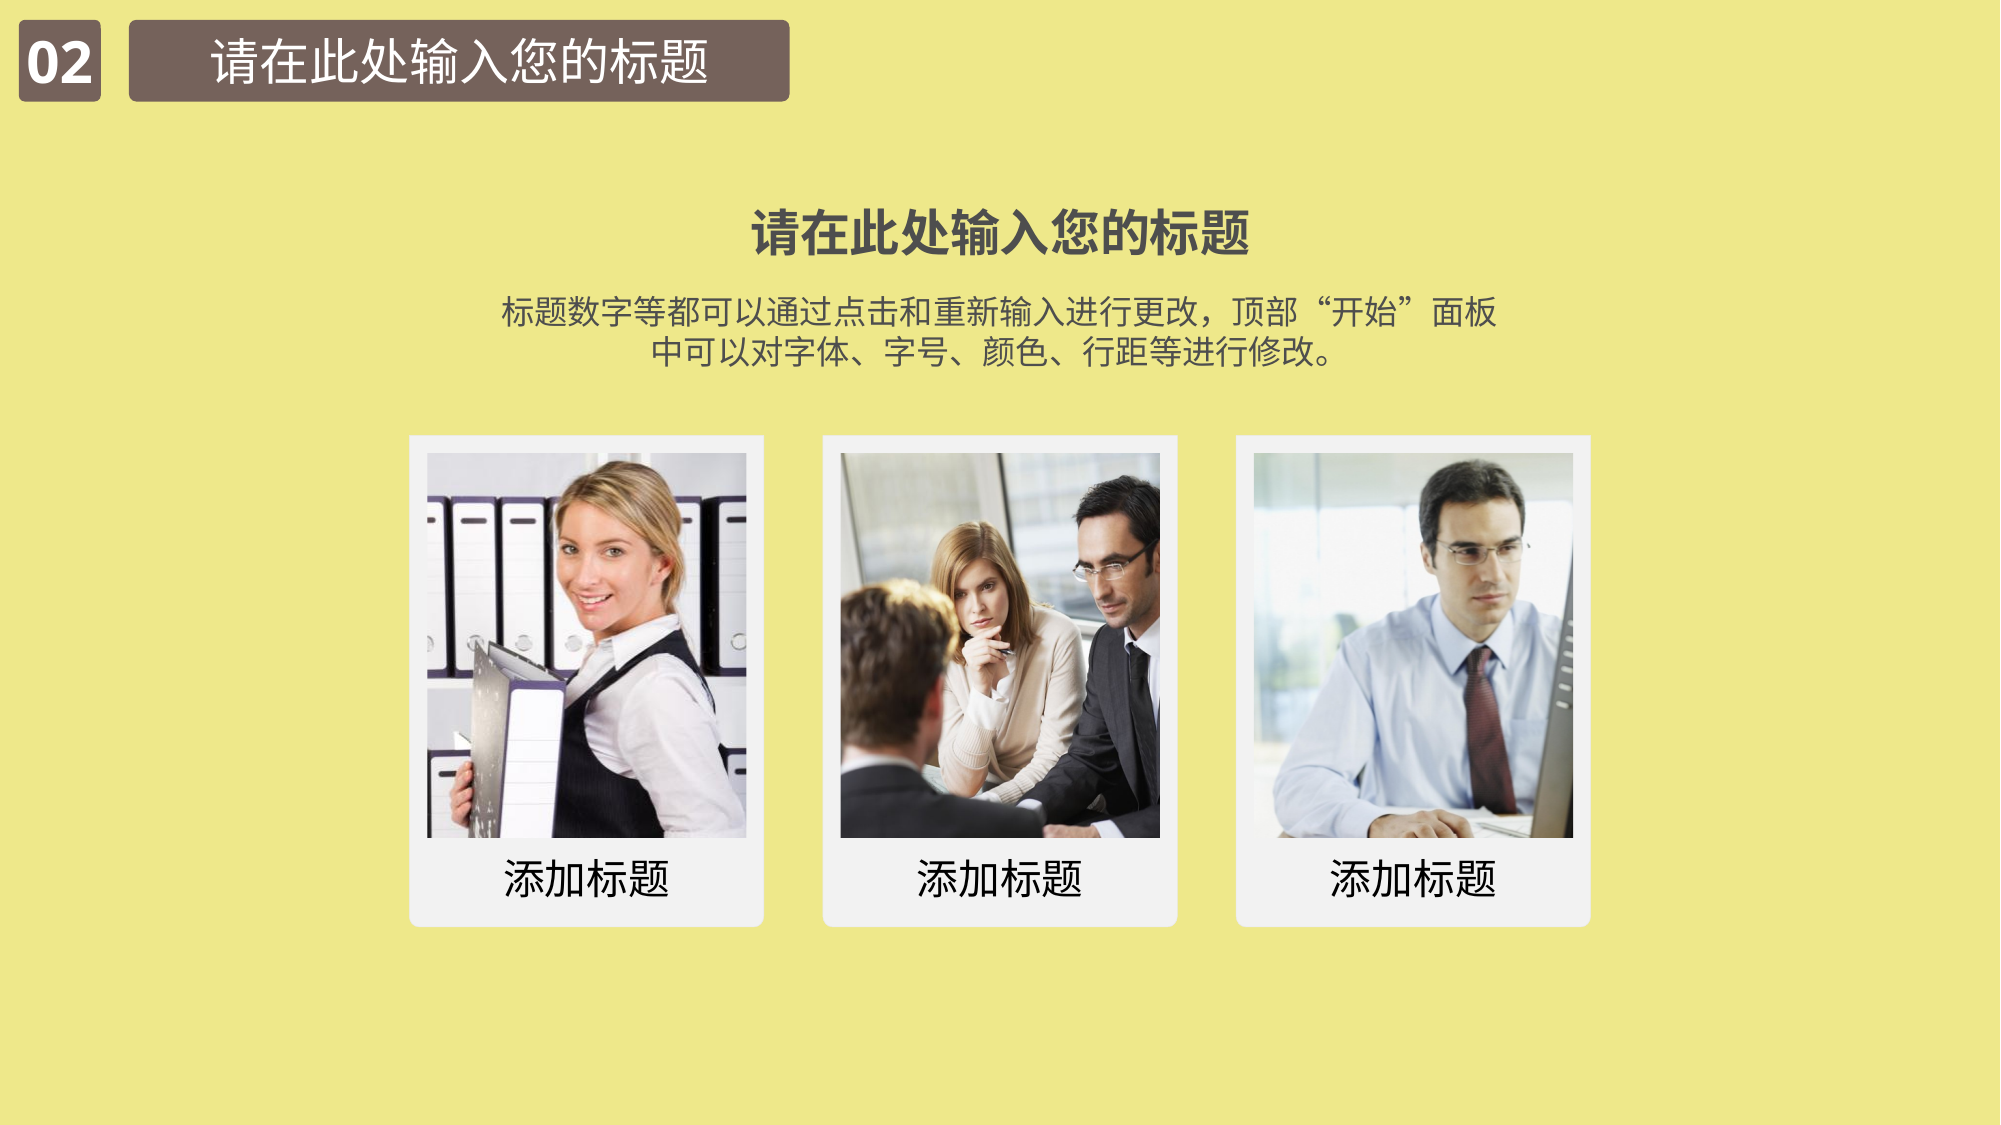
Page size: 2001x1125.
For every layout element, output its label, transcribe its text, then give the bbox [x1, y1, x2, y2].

text_box 请在此处输入您的标题 [735, 200, 1265, 270]
text_box [427, 453, 747, 838]
text_box 添加标题 [822, 435, 1178, 927]
text_box 02 [18, 19, 101, 102]
text_box 请在此处输入您的标题 [128, 19, 790, 102]
text_box 添加标题 [1236, 435, 1591, 927]
text_box 添加标题 [409, 435, 764, 927]
text_box [1253, 453, 1574, 838]
text_box 标题数字等都可以通过点击和重新输入进行更改，顶部“开始”面板中可以对字体、字号、颜色、行距等进行修改。 [469, 284, 1530, 379]
text_box [840, 453, 1160, 838]
